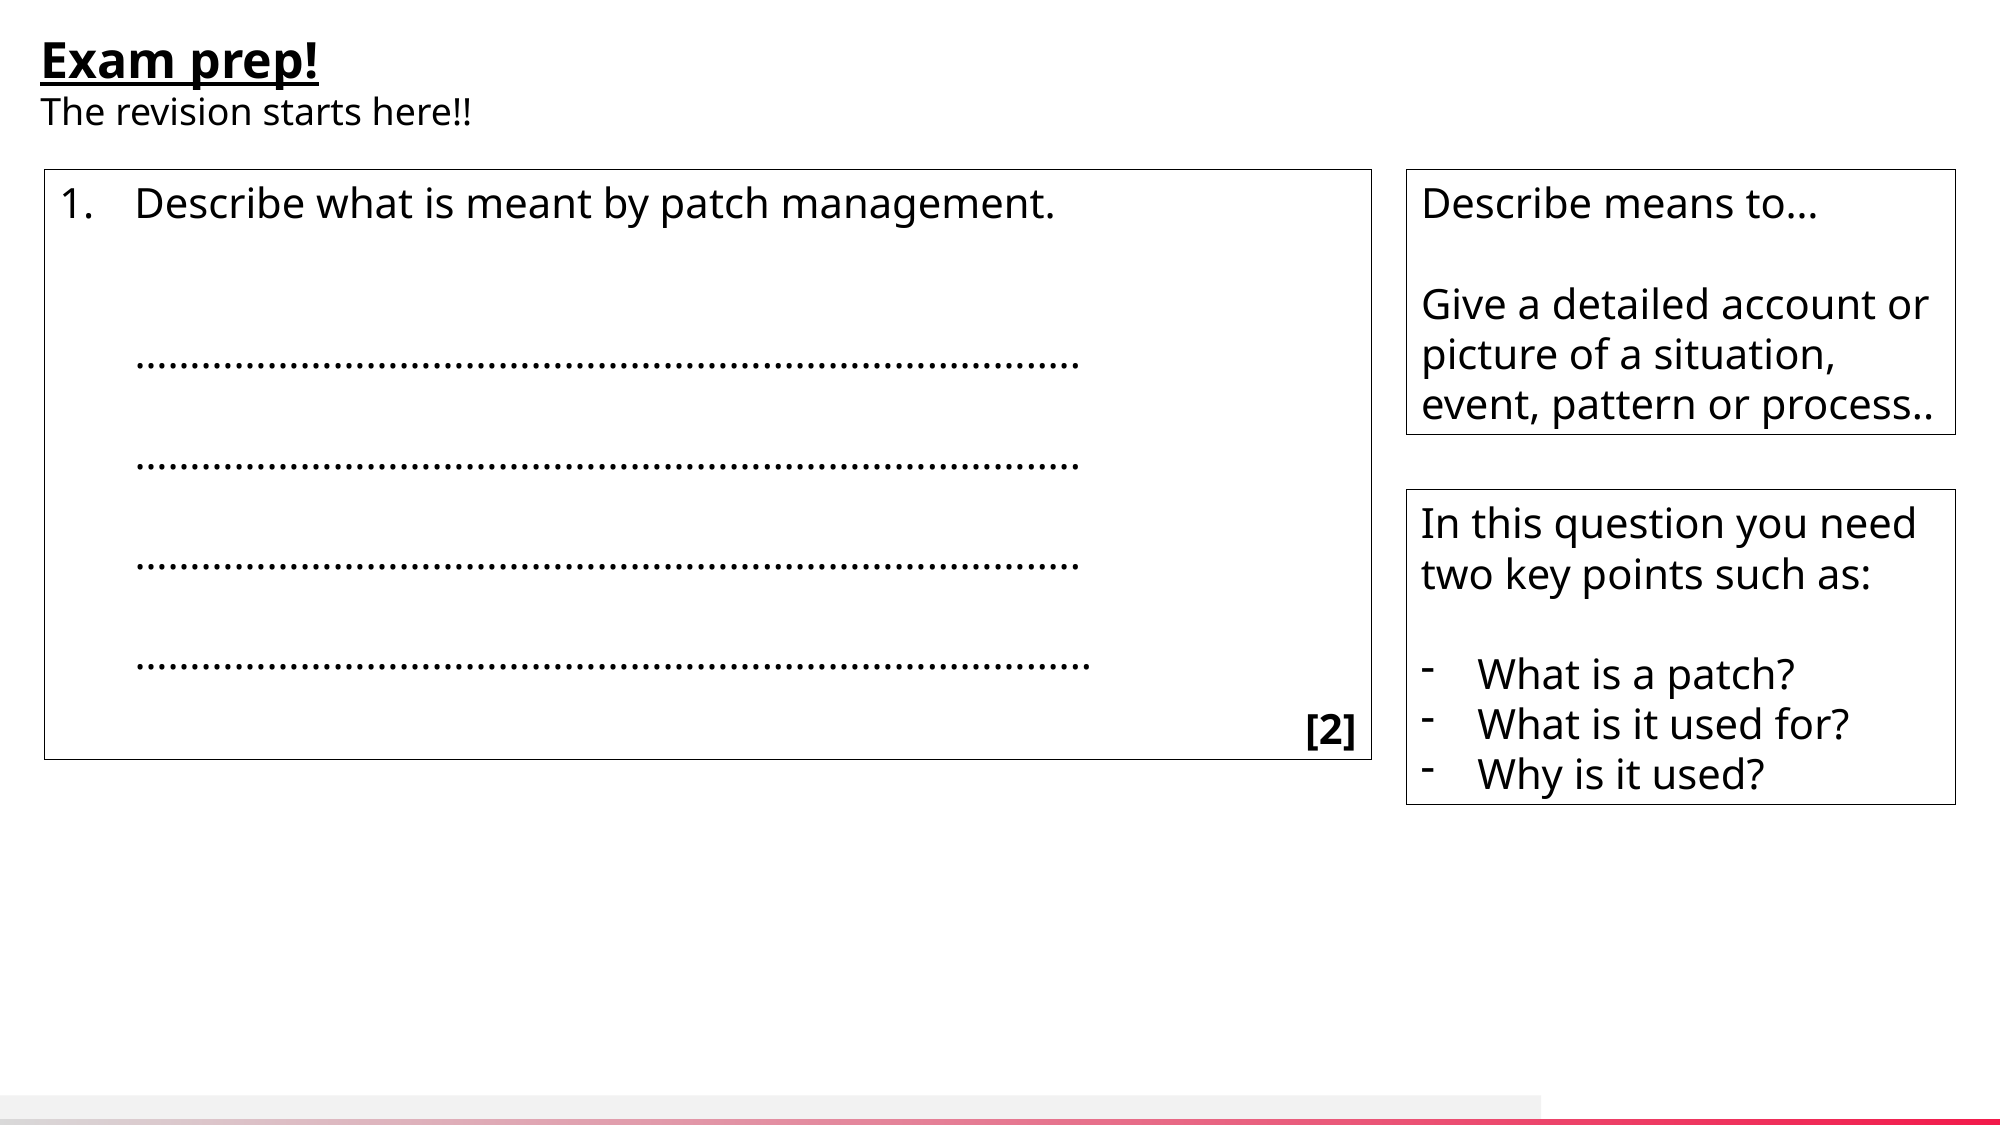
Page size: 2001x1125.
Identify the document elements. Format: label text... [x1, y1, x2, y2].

text_box Describe means to… Give a detailed account or picture of a situation, event, pattern or process.. [1406, 169, 1956, 435]
text_box Exam prep! The revision starts here!! [25, 21, 1095, 141]
text_box In this question you need two key points such as: What is a patch? What is it used for? Why is it used? [1406, 489, 1956, 805]
text_box Describe what is meant by patch management. ………………………………………………………………………….. ………………………………………………………………………….. ………………………………………………………………………….. …………………………………………………………………………... [2] [44, 169, 1372, 760]
